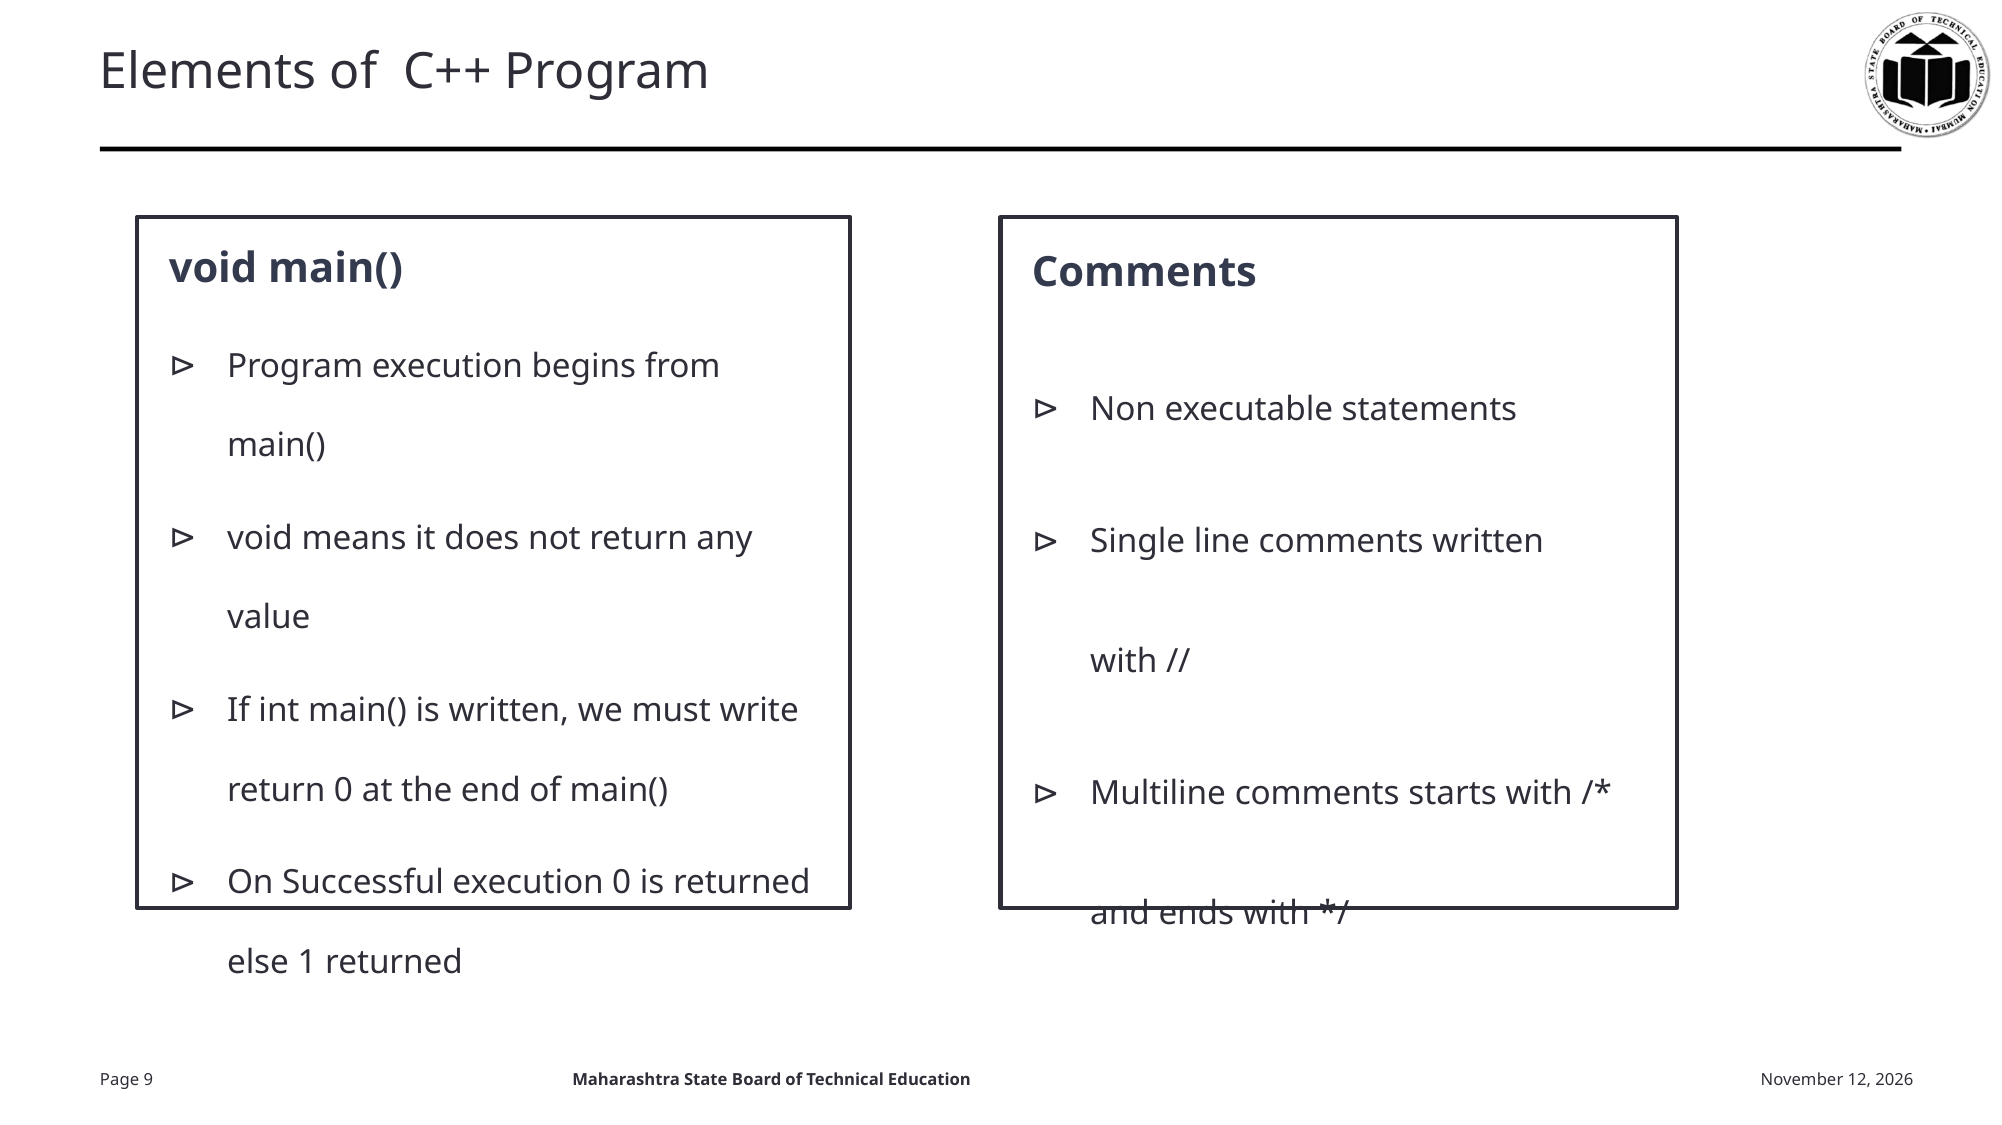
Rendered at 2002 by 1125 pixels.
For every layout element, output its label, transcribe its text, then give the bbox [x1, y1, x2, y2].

text_box void main() Program execution begins from main() void means it does not return any value If int main() is written, we must write return 0 at the end of main() On Successful execution 0 is returned else 1 returned [137, 226, 831, 1125]
picture [1852, 0, 2001, 149]
text_box [1000, 217, 1677, 909]
text_box Comments Non executable statements Single line comments written with // Multiline comments starts with /* and ends with */ [1000, 229, 1661, 1125]
text_box [137, 216, 850, 908]
title Elements of C++ Program [99, 48, 1901, 145]
